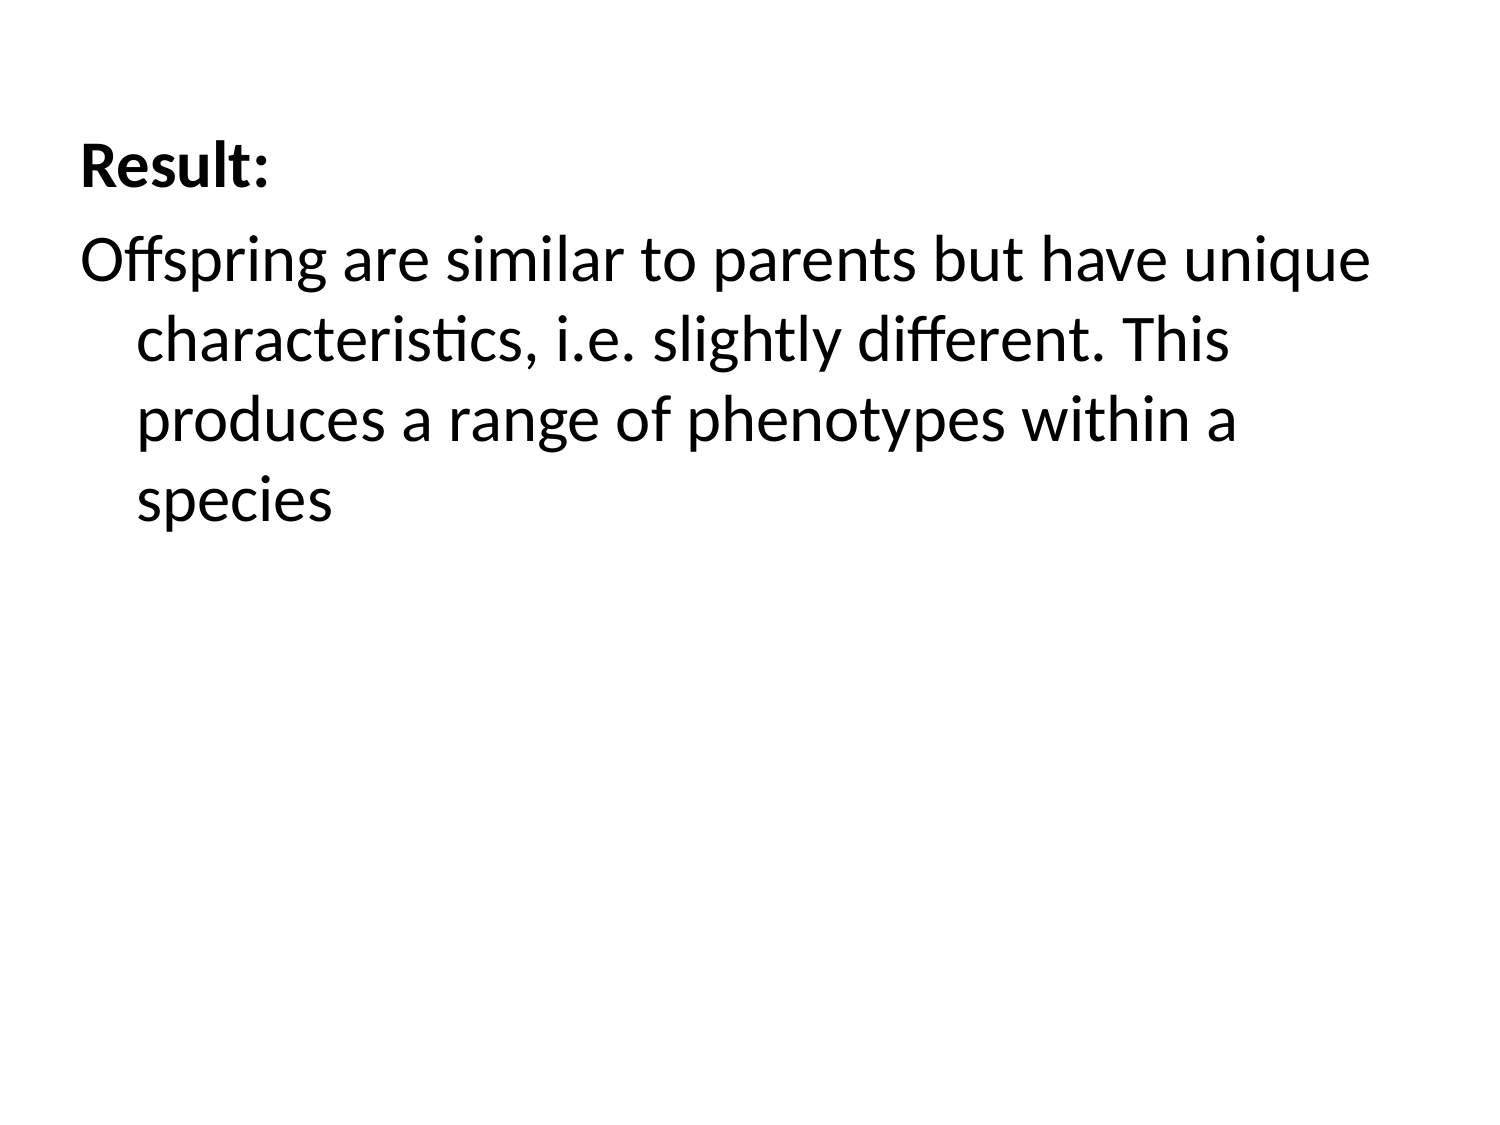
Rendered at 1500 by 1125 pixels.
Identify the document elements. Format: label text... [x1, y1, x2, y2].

list Result: Offspring are similar to parents but have unique characteristics, i.e. slightly different. This produces a range of phenotypes within a species [64, 113, 1415, 857]
